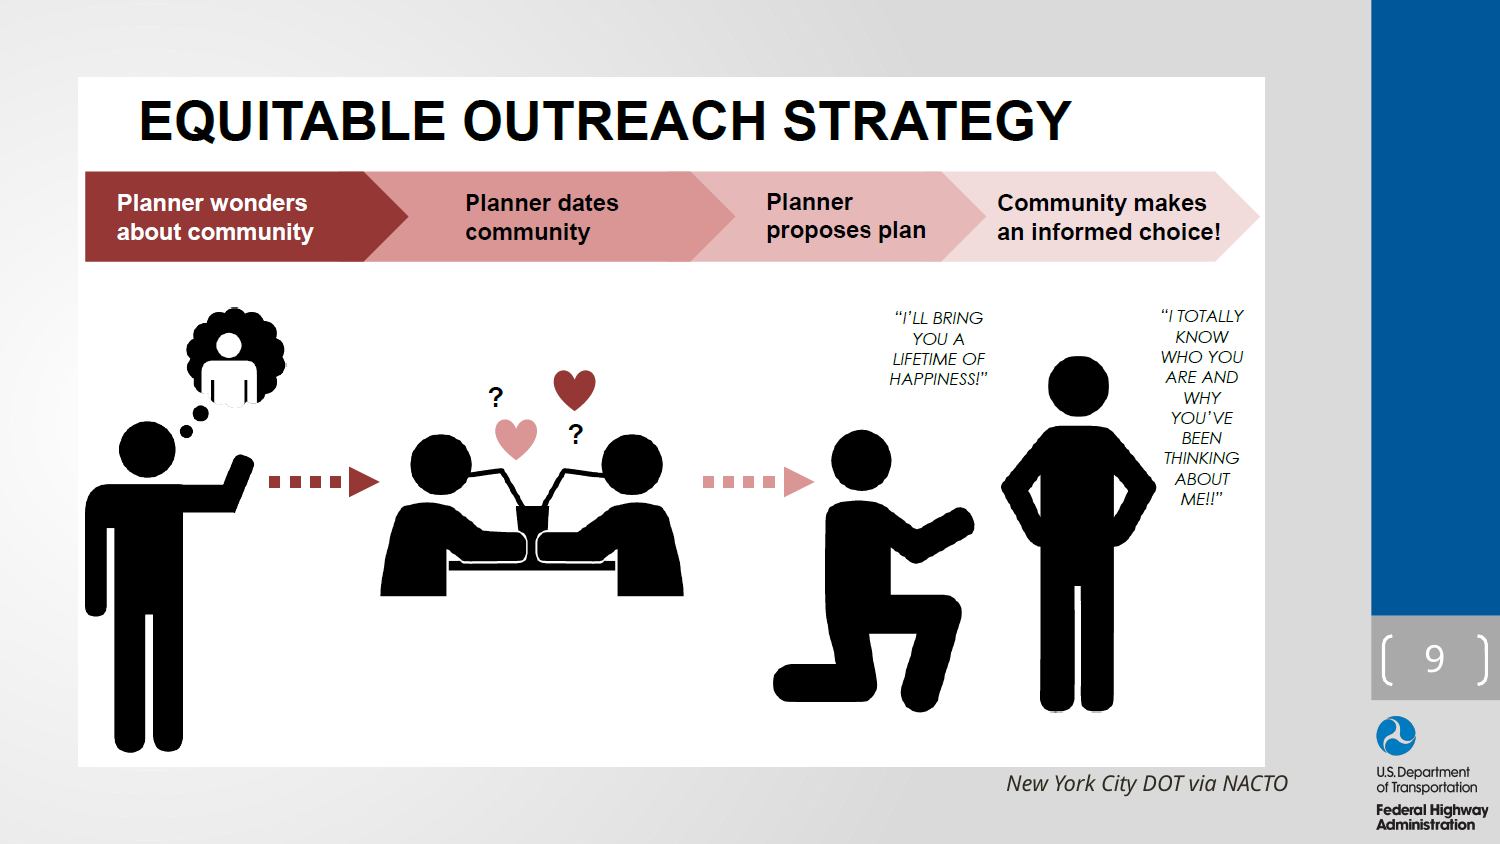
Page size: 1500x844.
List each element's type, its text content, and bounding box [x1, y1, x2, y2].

picture [77, 76, 1266, 767]
slide_number 9 [1381, 634, 1488, 687]
text_box New York City DOT via NACTO [789, 762, 1304, 803]
